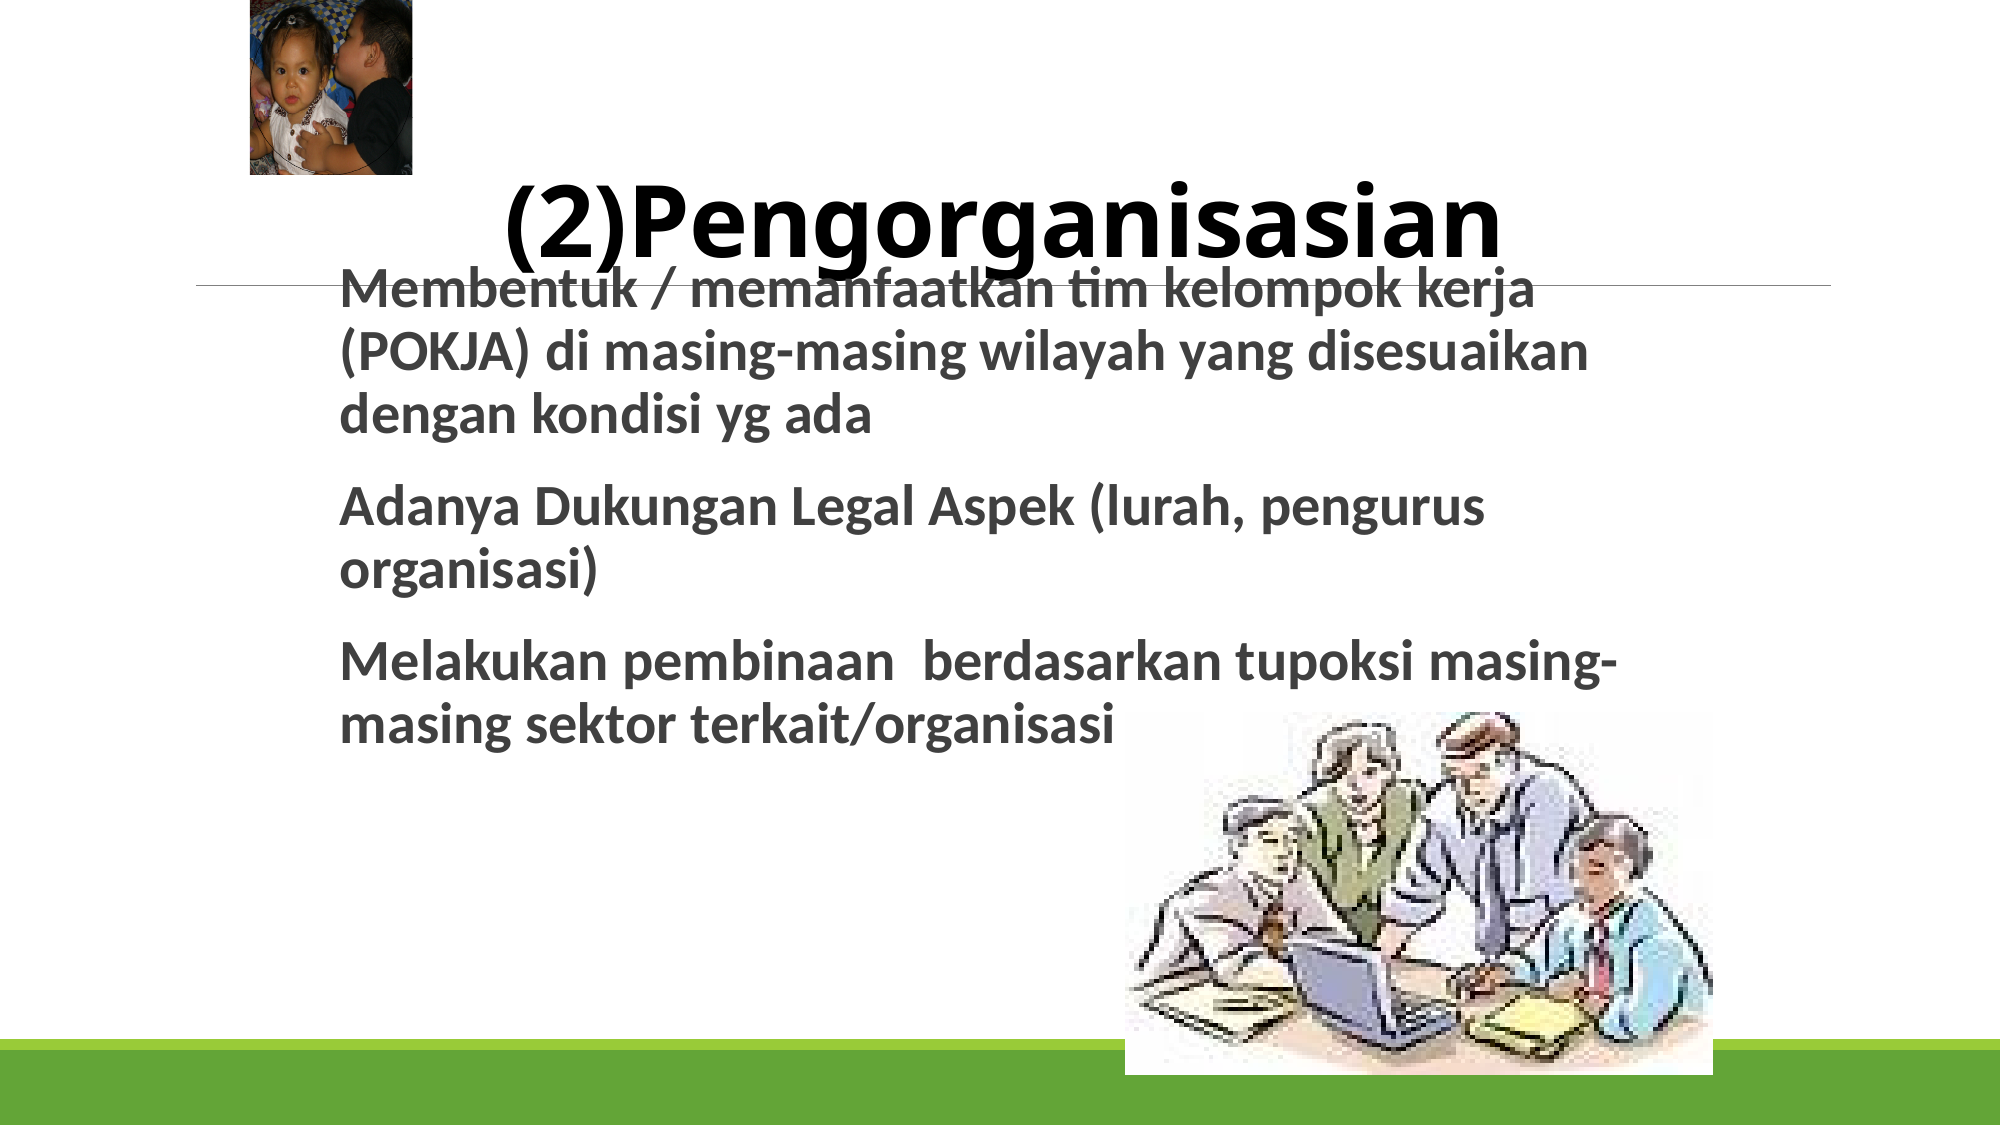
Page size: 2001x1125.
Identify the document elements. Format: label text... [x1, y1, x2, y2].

list Membentuk / memanfaatkan tim kelompok kerja (POKJA) di masing-masing wilayah yang disesuaikan dengan kondisi yg ada Adanya Dukungan Legal Aspek (lurah, pengurus organisasi) Melakukan pembinaan berdasarkan tupoksi masing-masing sektor terkait/organisasi [324, 249, 1675, 1000]
picture [1124, 711, 1713, 1076]
title (2)Pengorganisasian [180, 47, 1830, 285]
picture [249, 0, 413, 176]
